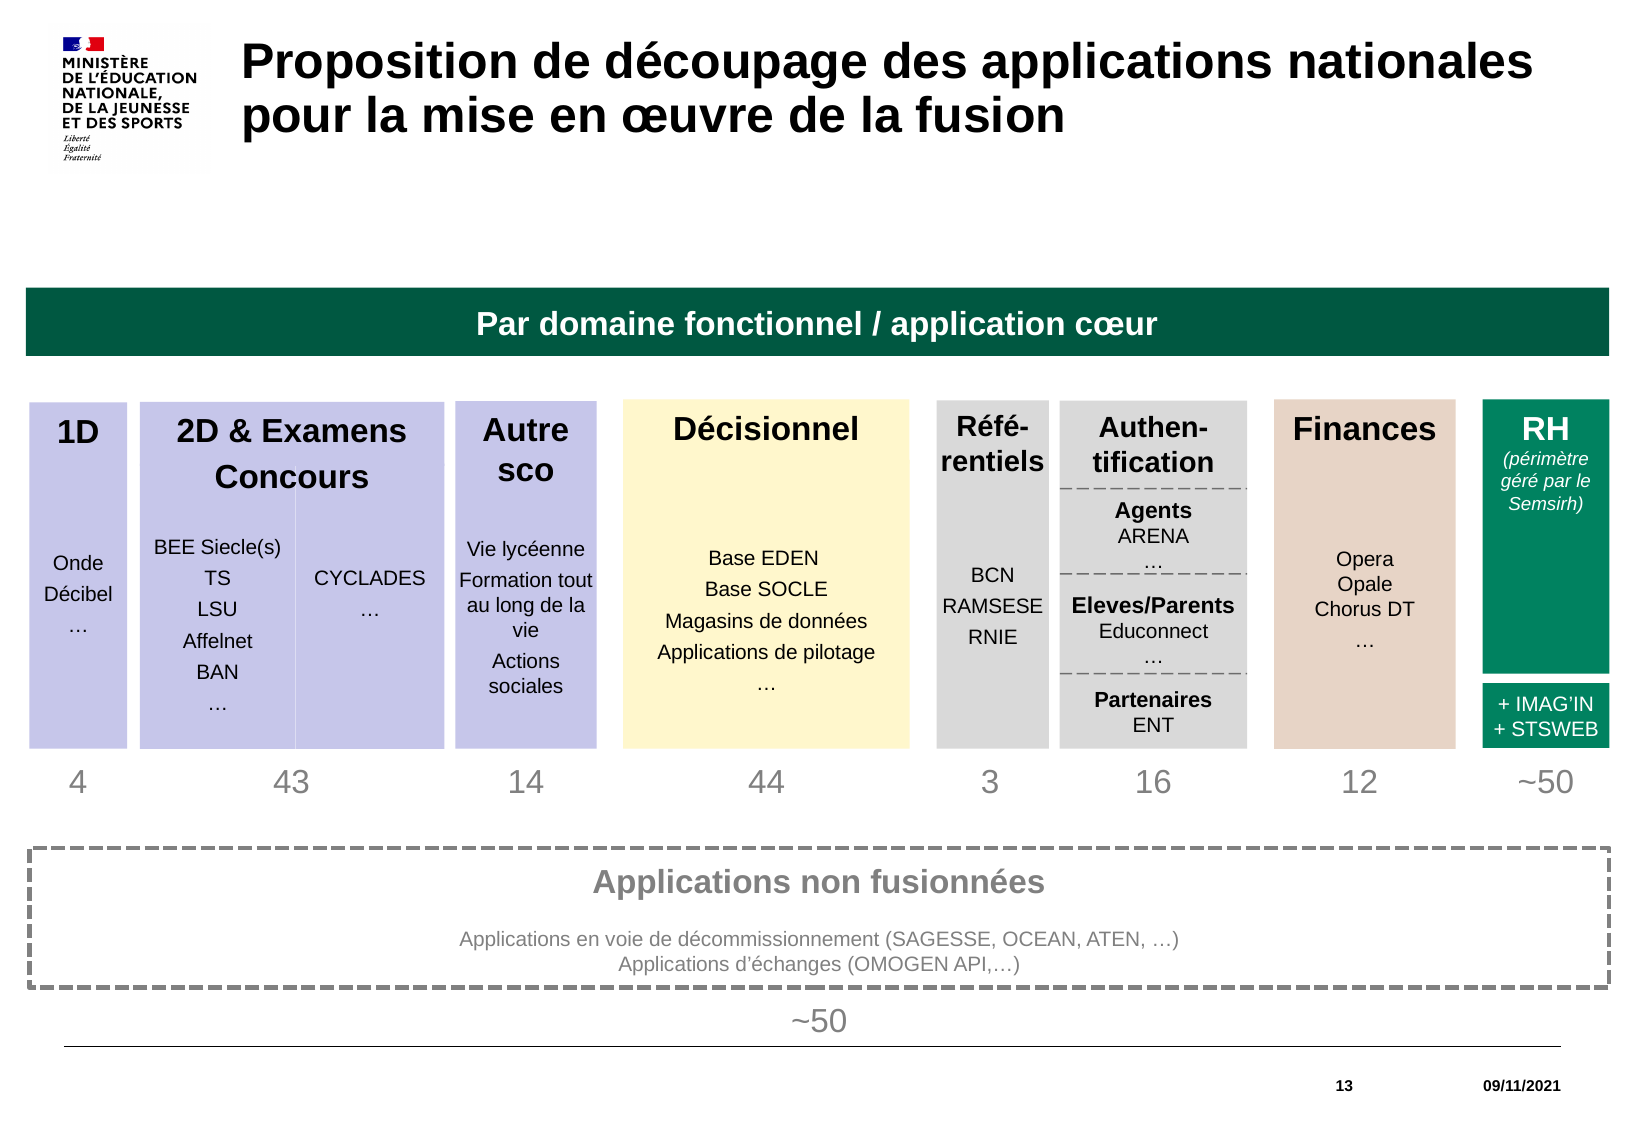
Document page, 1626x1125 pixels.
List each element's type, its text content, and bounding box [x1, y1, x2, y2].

text_box 16 [1115, 742, 1192, 807]
text_box Réfé-rentiels BCN RAMSESE RNIE [936, 400, 1049, 749]
text_box 14 [487, 749, 565, 807]
text_box 3 [951, 742, 1029, 807]
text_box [622, 399, 910, 750]
text_box Authen-tification Agents ARENA … Eleves/Parents Educonnect … Partenaires ENT [1059, 494, 1248, 573]
text_box Finances Opera Opale Chorus DT … [1274, 399, 1456, 749]
text_box Autre sco Vie lycéenne Formation tout au long de la vie Actions sociales [455, 401, 597, 749]
text_box Par domaine fonctionnel / application cœur [25, 287, 1610, 356]
text_box 44 [685, 757, 848, 807]
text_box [139, 401, 445, 749]
text_box 43 [227, 758, 357, 807]
text_box 4 [39, 742, 117, 807]
text_box 12 [1323, 742, 1407, 807]
text_box Authen-tification Agents ARENA … Eleves/Parents Educonnect … Partenaires ENT [1059, 679, 1248, 749]
text_box ~50 [1486, 748, 1606, 807]
text_box RH (périmètre géré par le Semsirh) [1482, 399, 1610, 674]
title Proposition de découpage des applications nationales pour la mise en œuvre de la fusion [241, 35, 1550, 193]
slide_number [1354, 1046, 1562, 1125]
text_box 1D Onde Décibel … [29, 402, 128, 749]
text_box ~50 [760, 981, 879, 1046]
slide_number 13 [1113, 1046, 1354, 1125]
text_box Authen-tification Agents ARENA … Eleves/Parents Educonnect … Partenaires ENT [1059, 580, 1248, 672]
text_box Applications non fusionnées Applications en voie de décommissionnement (SAGESSE, OCEAN, ATEN, …) Applications d’échanges (OMOGEN API,…) [29, 848, 1610, 988]
picture [48, 23, 211, 174]
text_box Authen-tification Agents ARENA … Eleves/Parents Educonnect … Partenaires ENT [1059, 400, 1248, 487]
text_box + IMAG’IN + STSWEB [1482, 683, 1610, 748]
